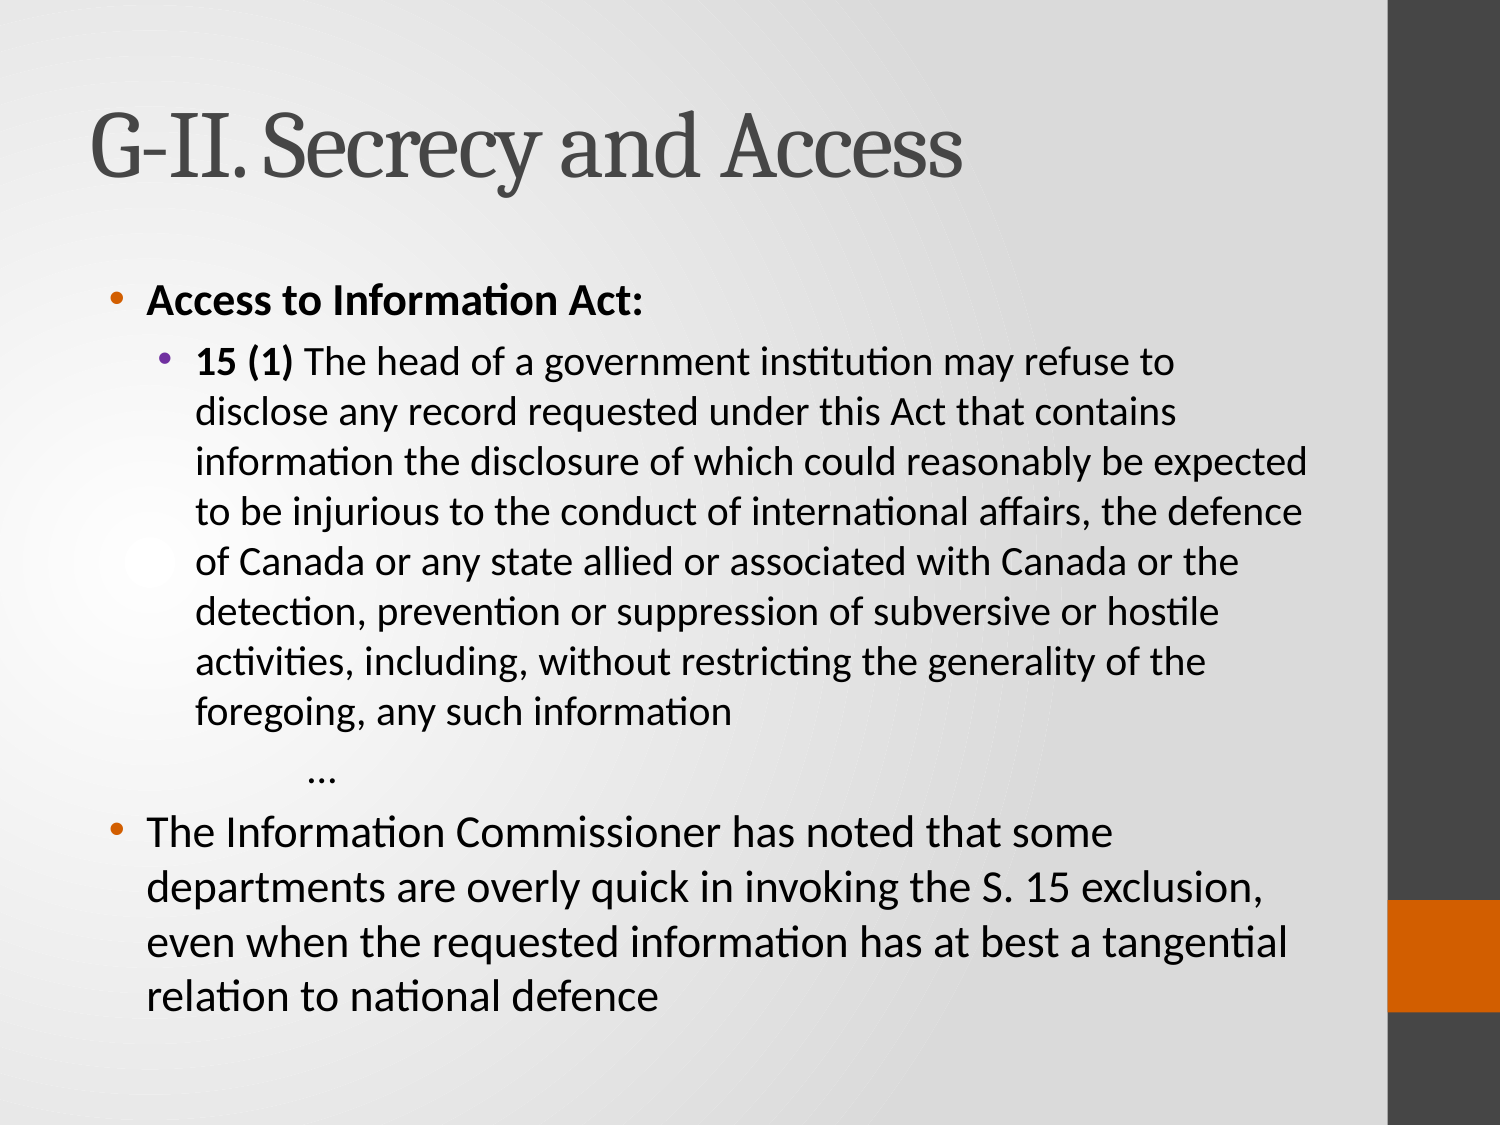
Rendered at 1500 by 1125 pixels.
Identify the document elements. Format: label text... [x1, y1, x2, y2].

title G-II. Secrecy and Access [75, 45, 1325, 233]
list Access to Information Act: 15 (1) The head of a government institution may refuse to disclose any record requested under this Act that contains information the disclosure of which could reasonably be expected to be injurious to the conduct of international affairs, the defence of Canada or any state allied or associated with Canada or the detection, prevention or suppression of subversive or hostile activities, including, without restricting the generality of the foregoing, any such information … The Information Commissioner has noted that some departments are overly quick in invoking the S. 15 exclusion, even when the requested information has at best a tangential relation to national defence [75, 262, 1325, 1050]
